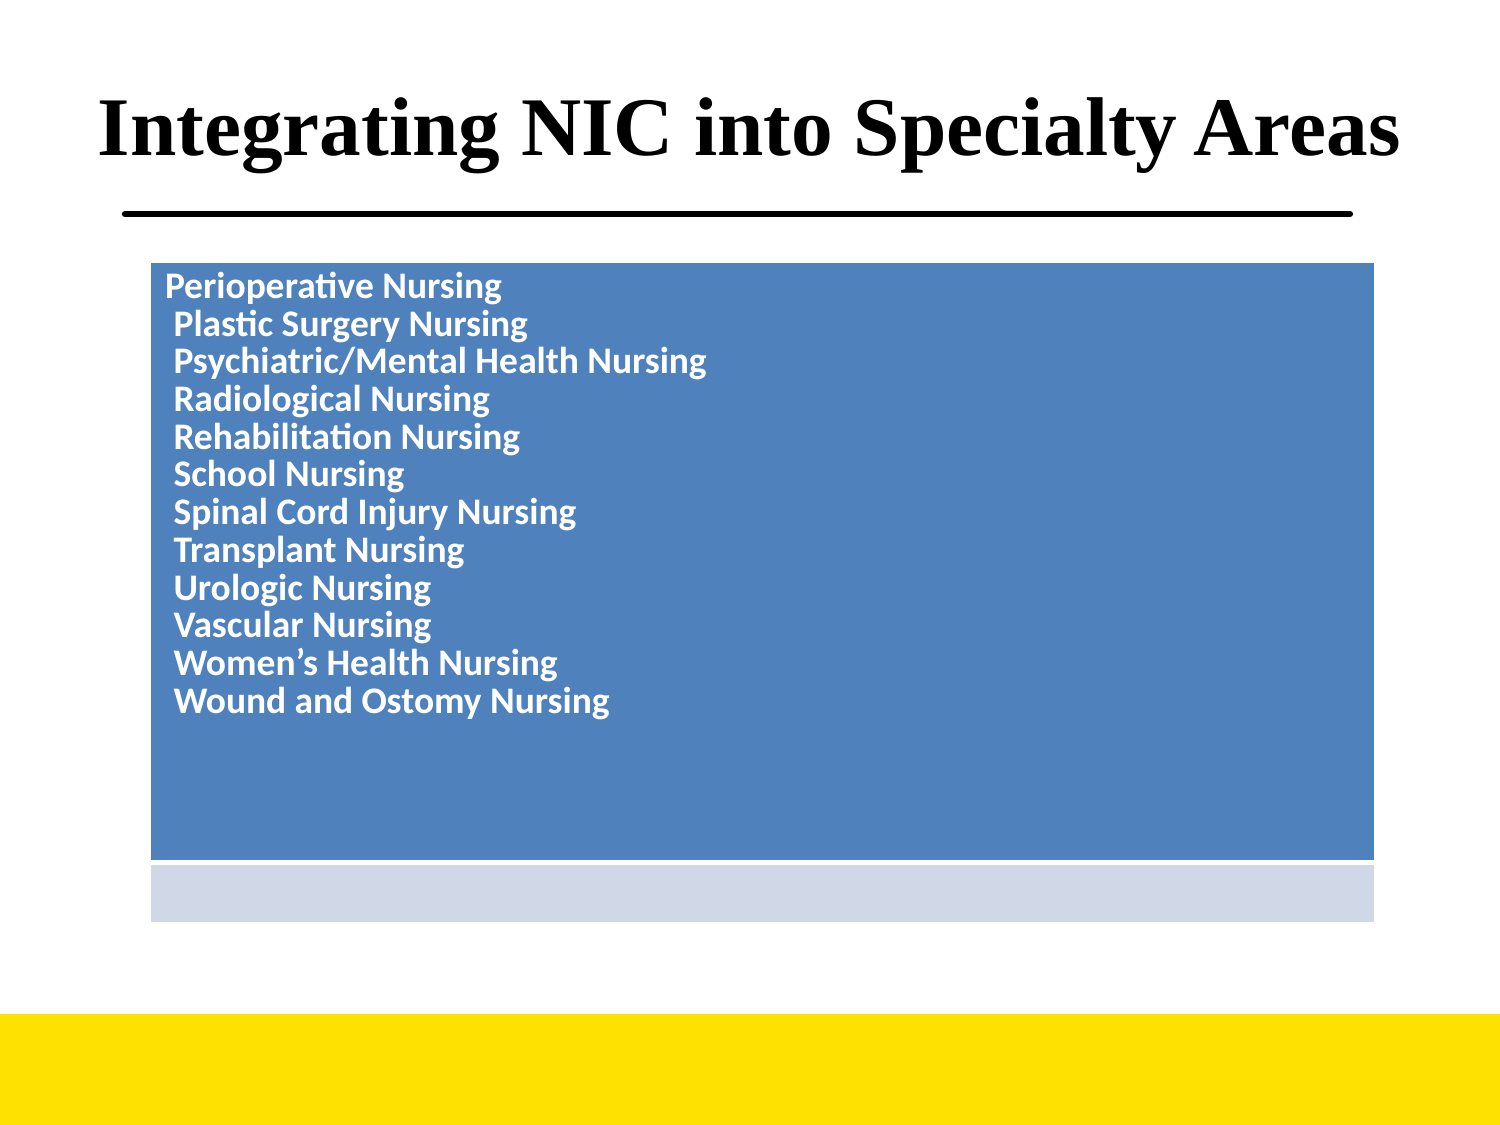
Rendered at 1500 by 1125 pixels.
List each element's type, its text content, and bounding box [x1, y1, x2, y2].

table_header Perioperative Nursing Plastic Surgery Nursing Psychiatric/Mental Health Nursing Radiological Nursing Rehabilitation Nursing School Nursing Spinal Cord Injury Nursing Transplant Nursing Urologic Nursing Vascular Nursing Women’s Health Nursing Wound and Ostomy Nursing [151, 263, 1374, 860]
title Integrating NIC into Specialty Areas [75, 45, 1425, 200]
table_cell [151, 865, 1374, 922]
